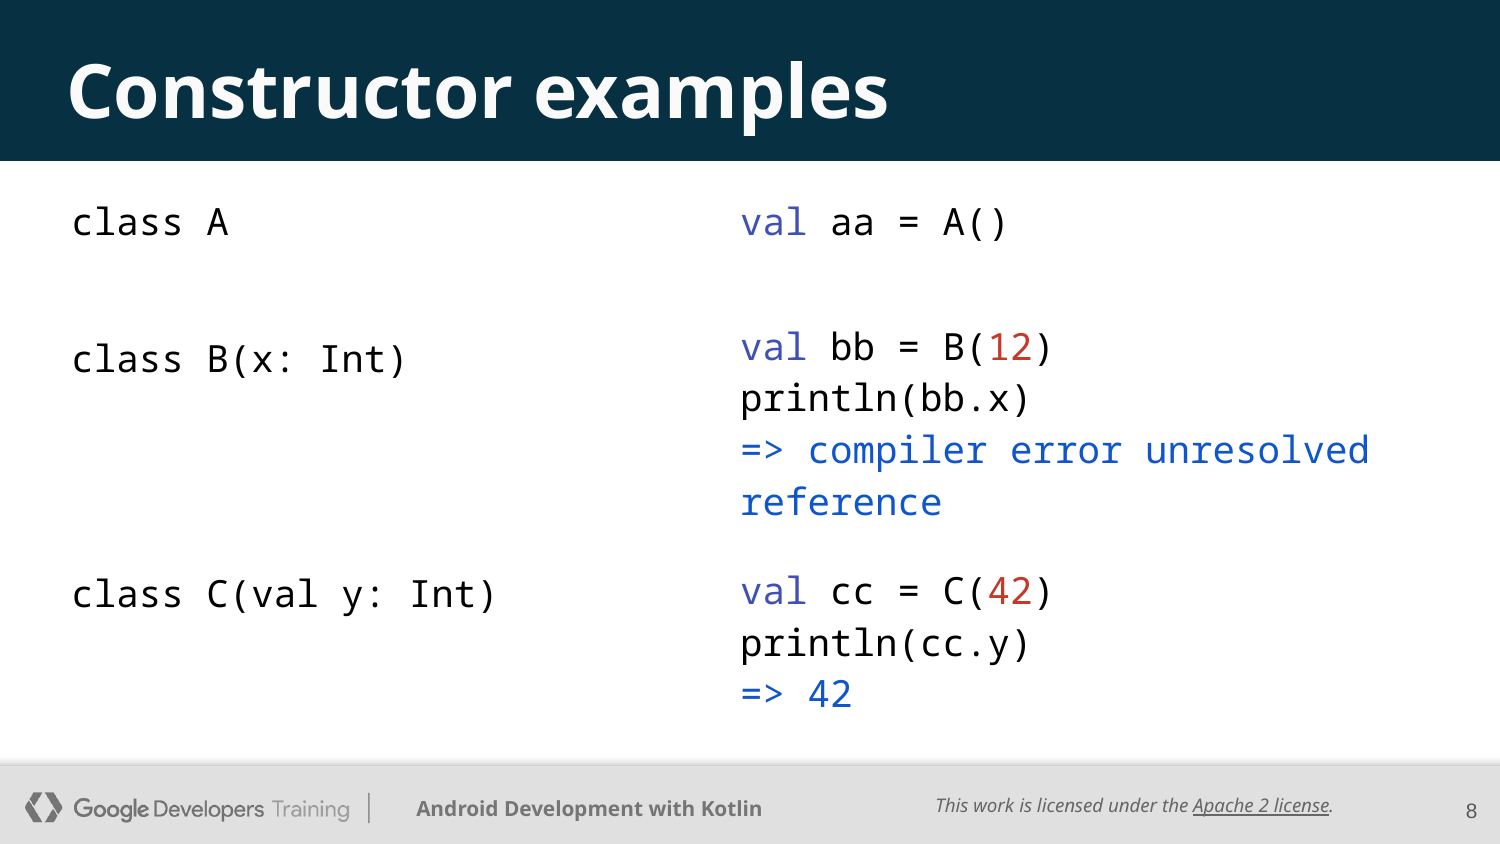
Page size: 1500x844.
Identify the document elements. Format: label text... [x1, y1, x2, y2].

slide_number ‹#› [1402, 777, 1493, 842]
list class A class B(x: Int) class C(val y: Int) [56, 176, 676, 701]
list val aa = A() val bb = B(12) println(bb.x) => compiler error unresolved reference val cc = C(42) println(cc.y) => 42 [724, 176, 1464, 760]
picture [0, 161, 1500, 844]
title Constructor examples [51, 28, 1449, 122]
